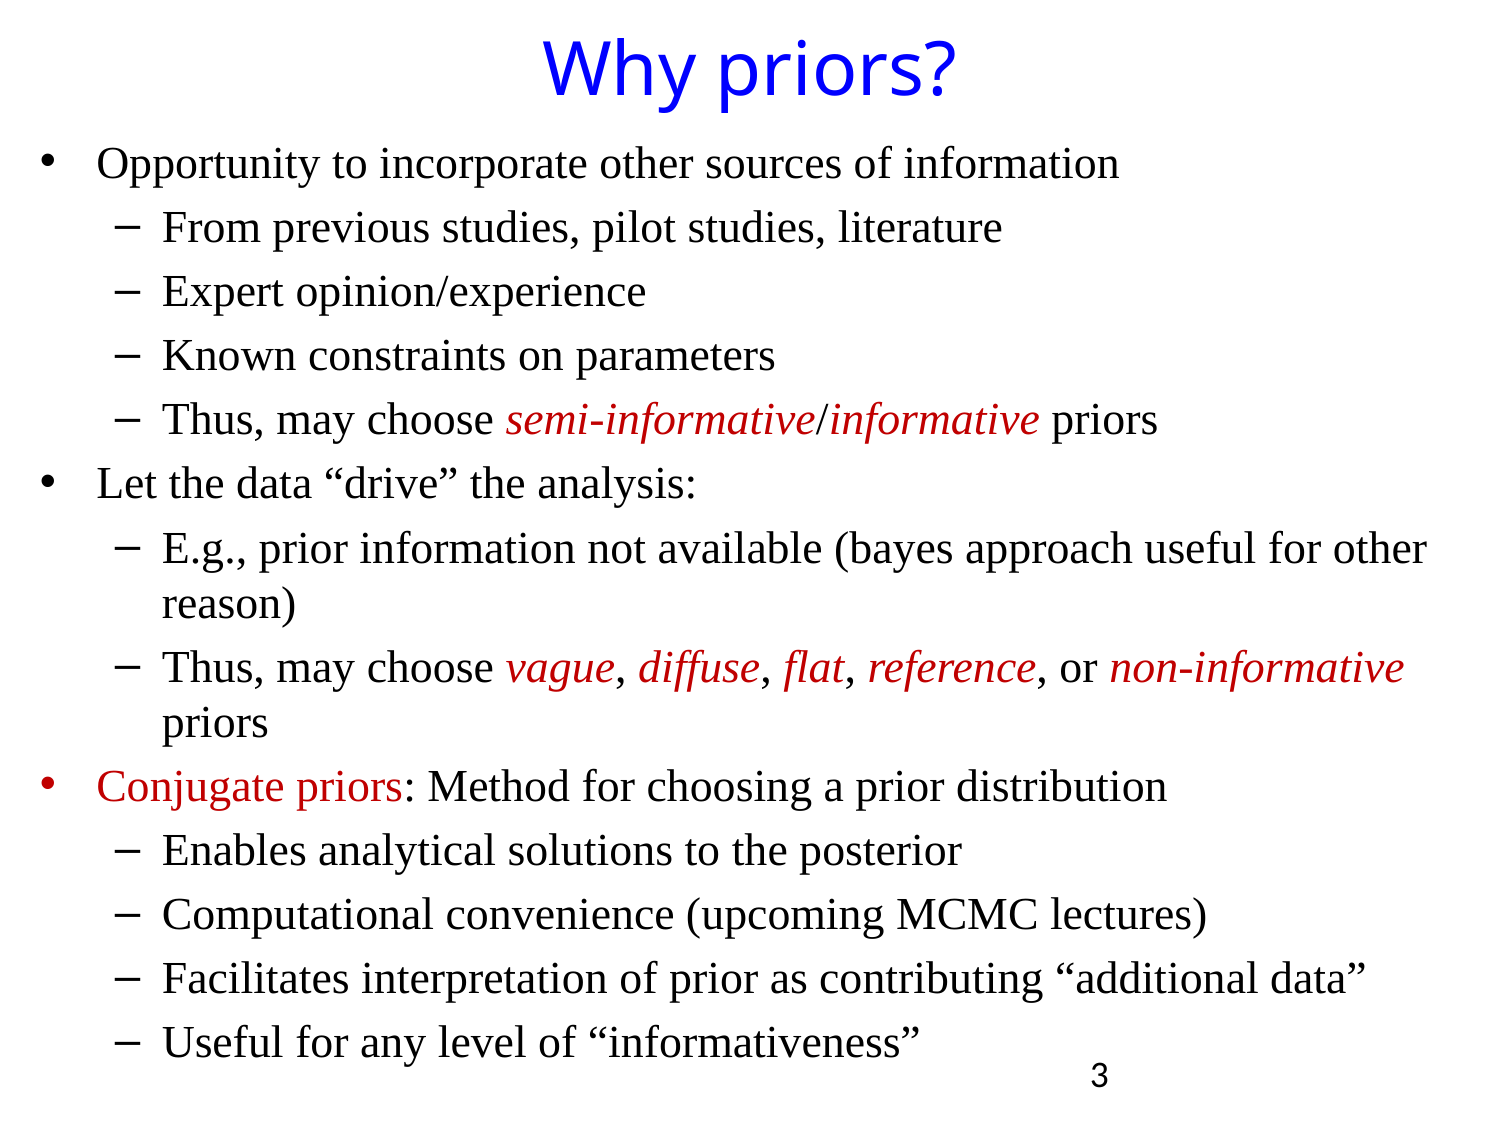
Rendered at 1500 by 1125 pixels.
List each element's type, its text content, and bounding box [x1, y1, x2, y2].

slide_number 3 [1074, 1042, 1425, 1103]
title Why priors? [75, 0, 1425, 125]
list Opportunity to incorporate other sources of information From previous studies, pilot studies, literature Expert opinion/experience Known constraints on parameters Thus, may choose semi-informative/informative priors Let the data “drive” the analysis: E.g., prior information not available (bayes approach useful for other reason) Thus, may choose vague, diffuse, flat, reference, or non-informative priors Conjugate priors: Method for choosing a prior distribution Enables analytical solutions to the posterior Computational convenience (upcoming MCMC lectures) Facilitates interpretation of prior as contributing “additional data” Useful for any level of “informativeness” [24, 125, 1475, 975]
